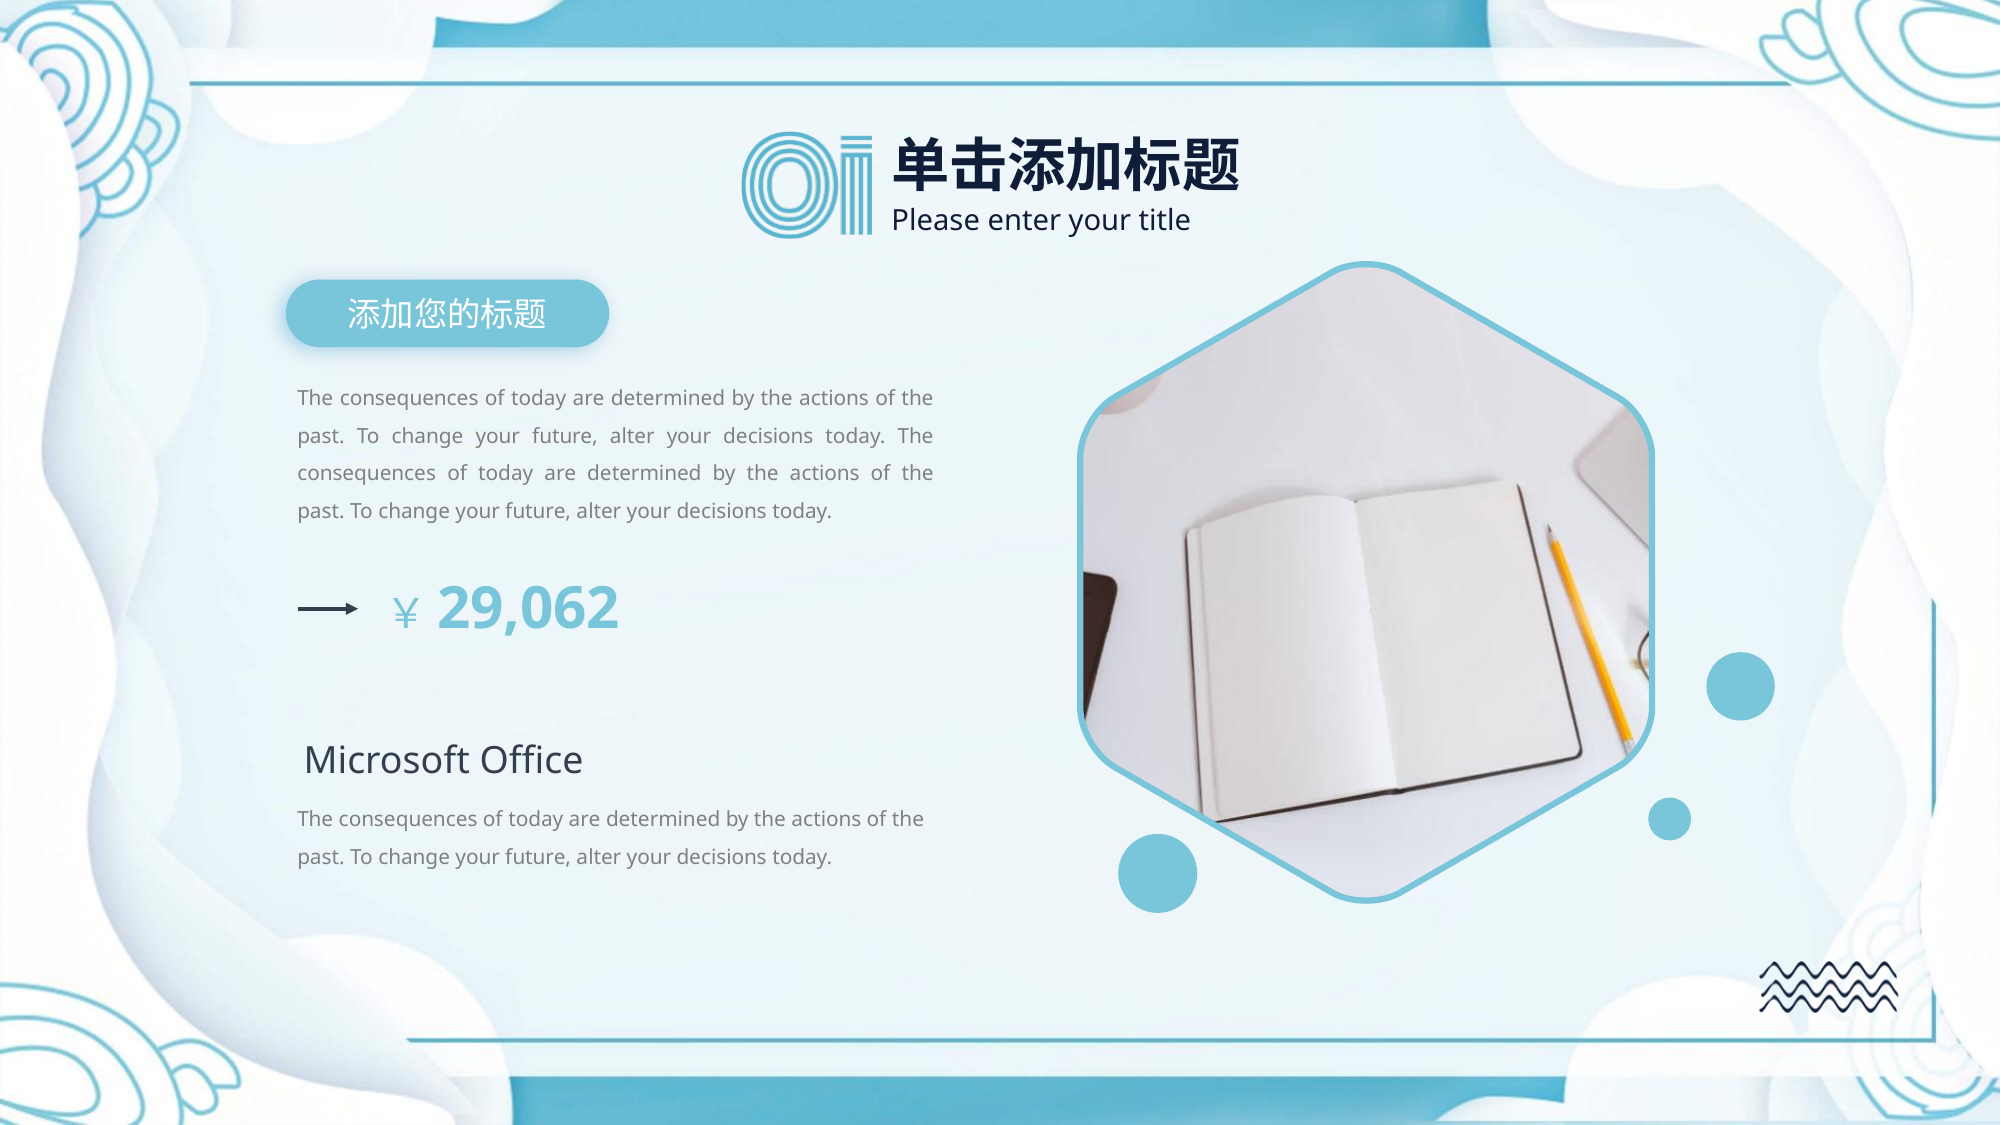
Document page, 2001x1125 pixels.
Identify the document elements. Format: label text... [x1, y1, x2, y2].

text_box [282, 279, 949, 532]
text_box Microsoft Office [288, 729, 599, 786]
text_box ￥29,062 [370, 562, 636, 648]
text_box [1117, 832, 1199, 914]
text_box [1647, 796, 1693, 842]
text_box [741, 120, 1259, 245]
text_box The consequences of today are determined by the actions of the past. To change your future, alter your decisions today. [282, 786, 949, 876]
text_box [1080, 264, 1653, 901]
picture [0, 0, 2000, 1125]
text_box [1705, 651, 1776, 722]
